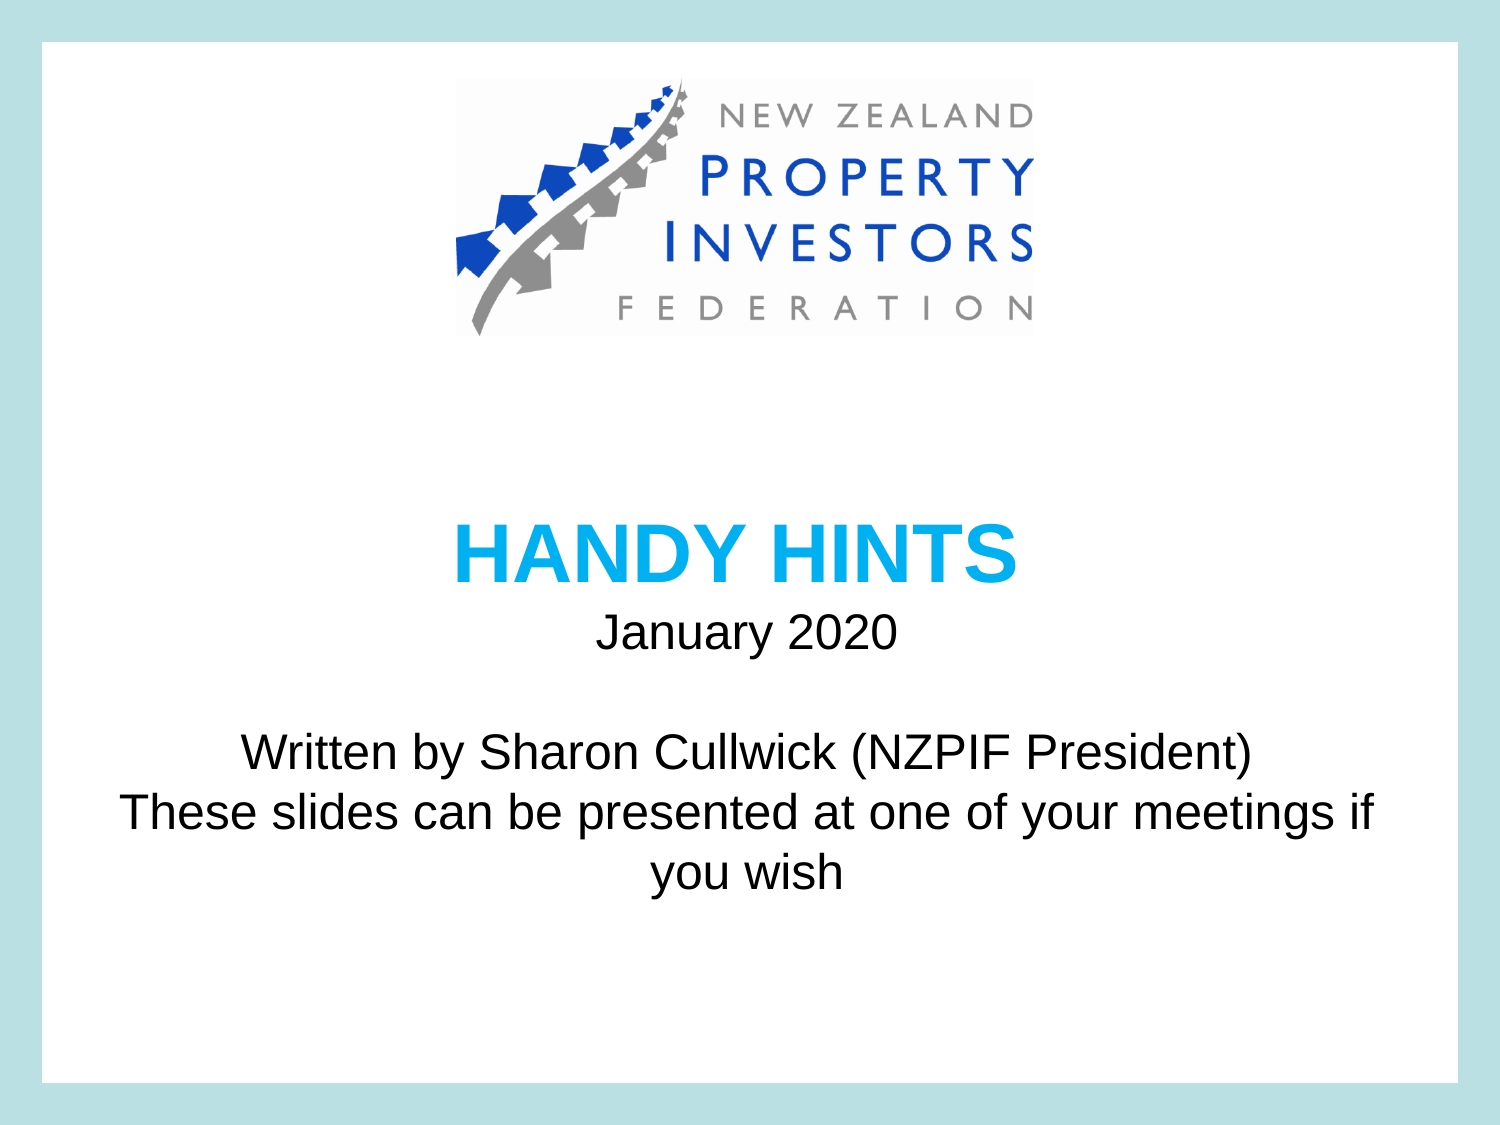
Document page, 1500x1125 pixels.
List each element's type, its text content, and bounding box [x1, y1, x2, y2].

picture [455, 77, 1035, 336]
text_box [0, 0, 1500, 1125]
title Napier HANDY HINTS January 2020 Written by Sharon Cullwick (NZPIF President) These slides can be presented at one of your meetings if you wish [103, 419, 1391, 799]
